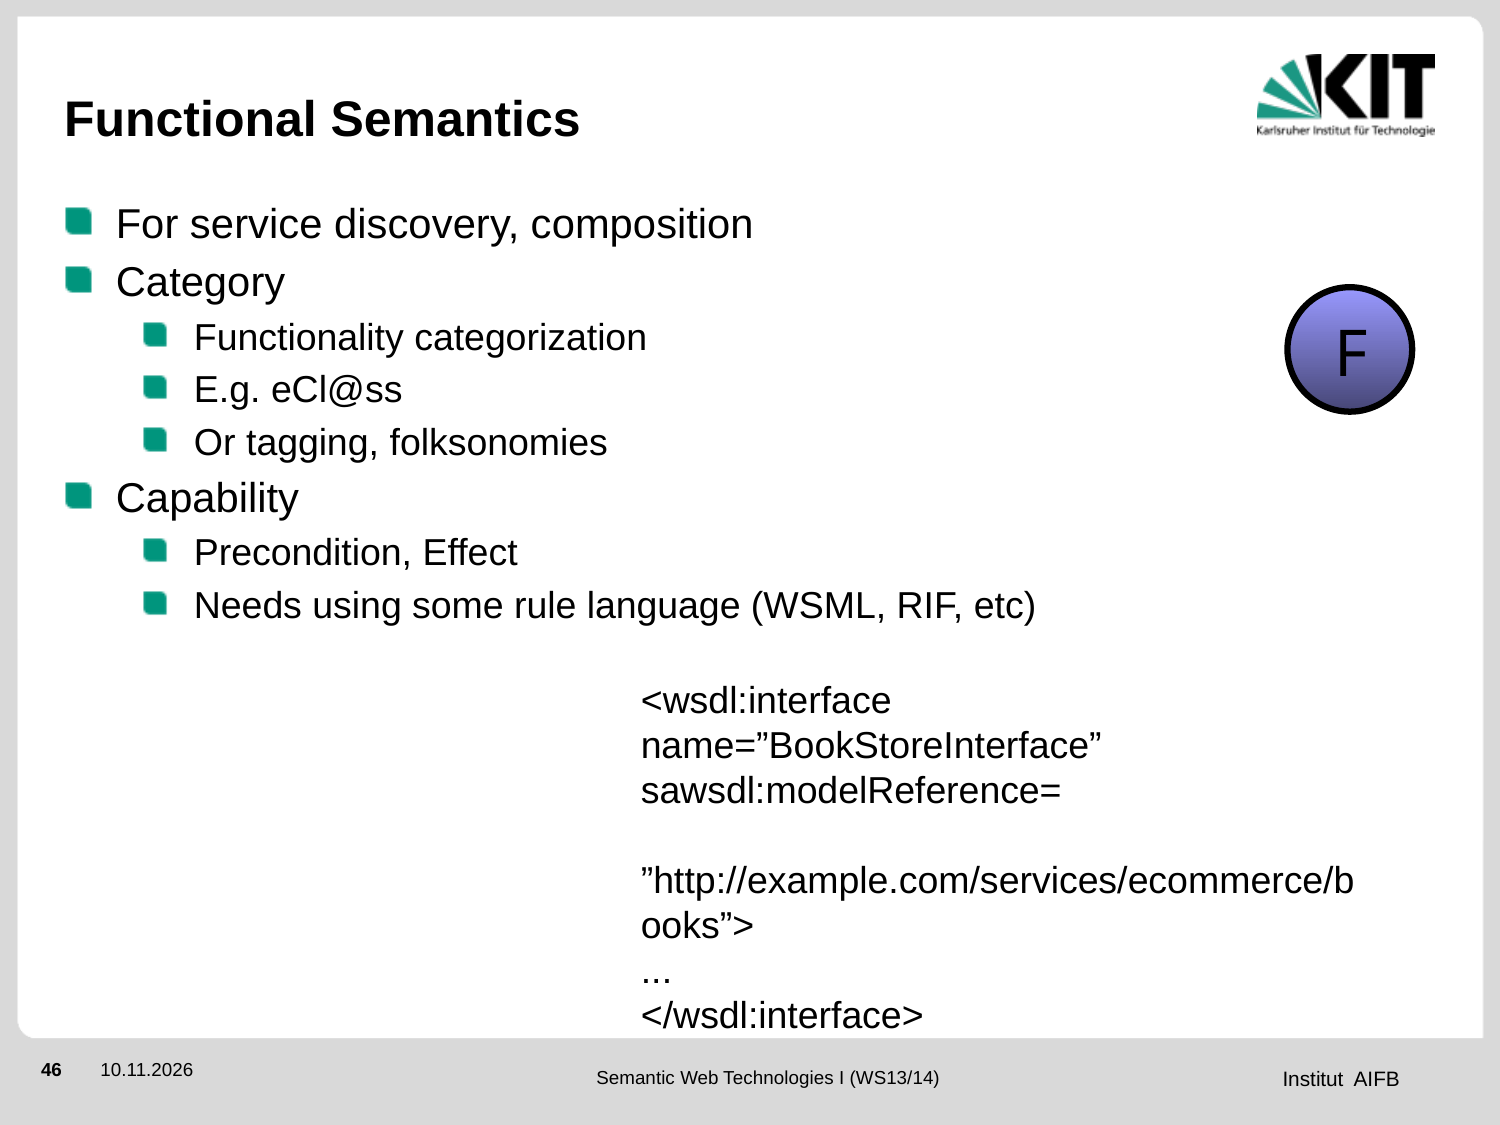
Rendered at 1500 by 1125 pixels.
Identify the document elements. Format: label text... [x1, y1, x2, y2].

text_box <wsdl:interface name=”BookStoreInterface” sawsdl:modelReference= ”http://example.com/services/ecommerce/books”> ... </wsdl:interface> [625, 668, 1376, 1044]
list For service discovery, composition Category Functionality categorization E.g. eCl@ss Or tagging, folksonomies Capability Precondition, Effect Needs using some rule language (WSML, RIF, etc) [64, 196, 1436, 1000]
picture [0, 0, 1500, 1125]
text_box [1287, 286, 1413, 412]
title Functional Semantics [64, 54, 1198, 147]
